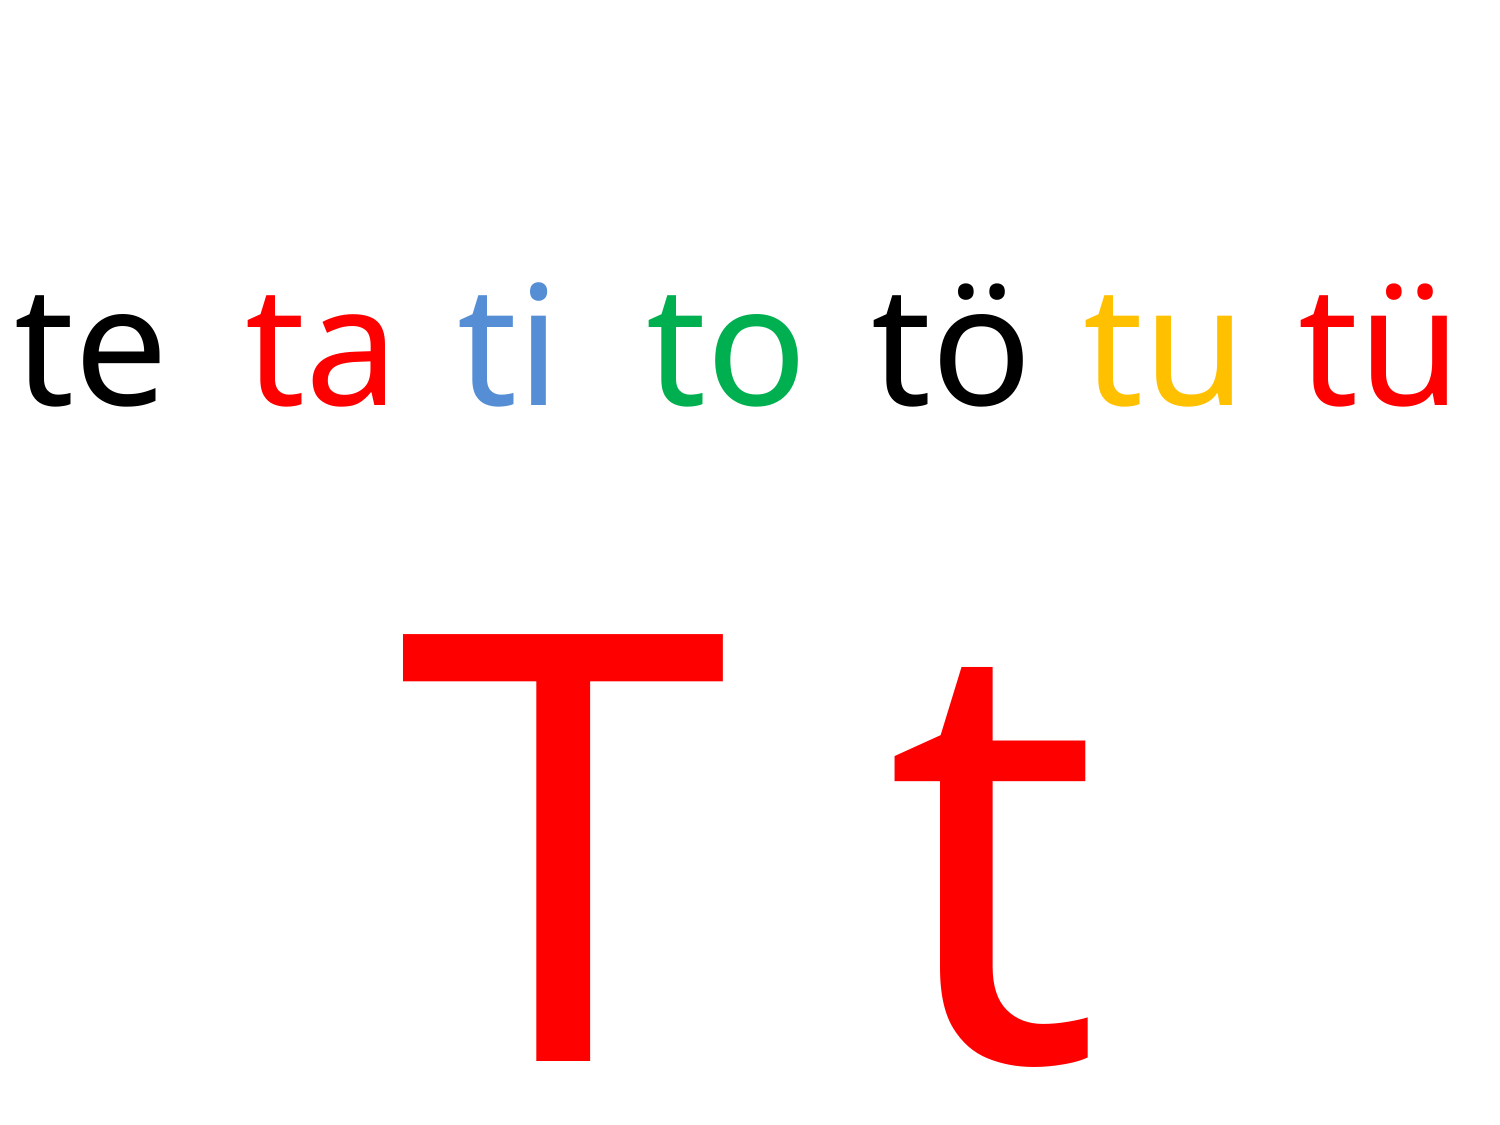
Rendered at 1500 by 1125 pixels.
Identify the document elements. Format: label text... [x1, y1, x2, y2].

text_box te [0, 231, 230, 447]
text_box ta [230, 231, 555, 456]
text_box T t [0, 456, 1500, 1125]
text_box to [631, 231, 856, 447]
text_box ti [442, 231, 631, 447]
text_box tö [856, 231, 1068, 447]
text_box tu [1068, 231, 1282, 447]
text_box tü [1283, 231, 1500, 447]
